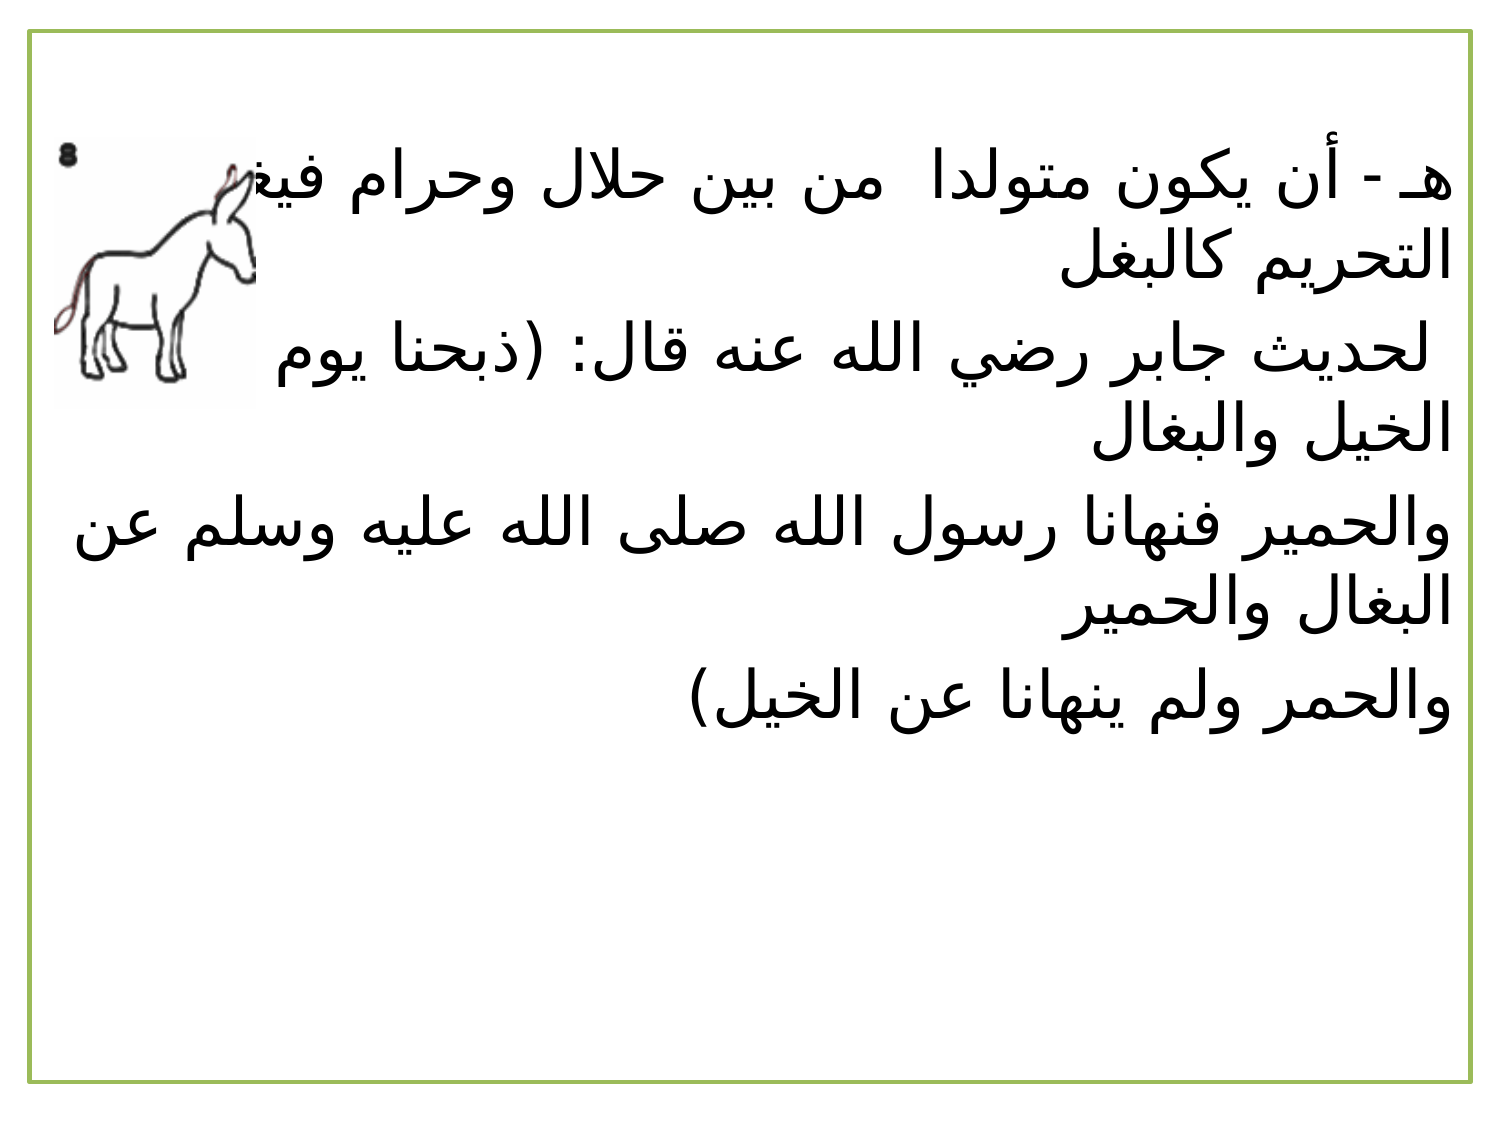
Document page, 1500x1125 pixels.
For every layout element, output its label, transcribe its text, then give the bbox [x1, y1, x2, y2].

list هـ - أن يكون متولدا من بين حلال وحرام فيغلب التحريم كالبغل لحديث جابر رضي الله عنه قال: (ذبحنا يوم خيبر الخيل والبغال والحمير فنهانا رسول الله صلى الله عليه وسلم عن البغال والحمير والحمر ولم ينهانا عن الخيل) [27, 29, 1473, 1084]
picture [54, 136, 256, 410]
